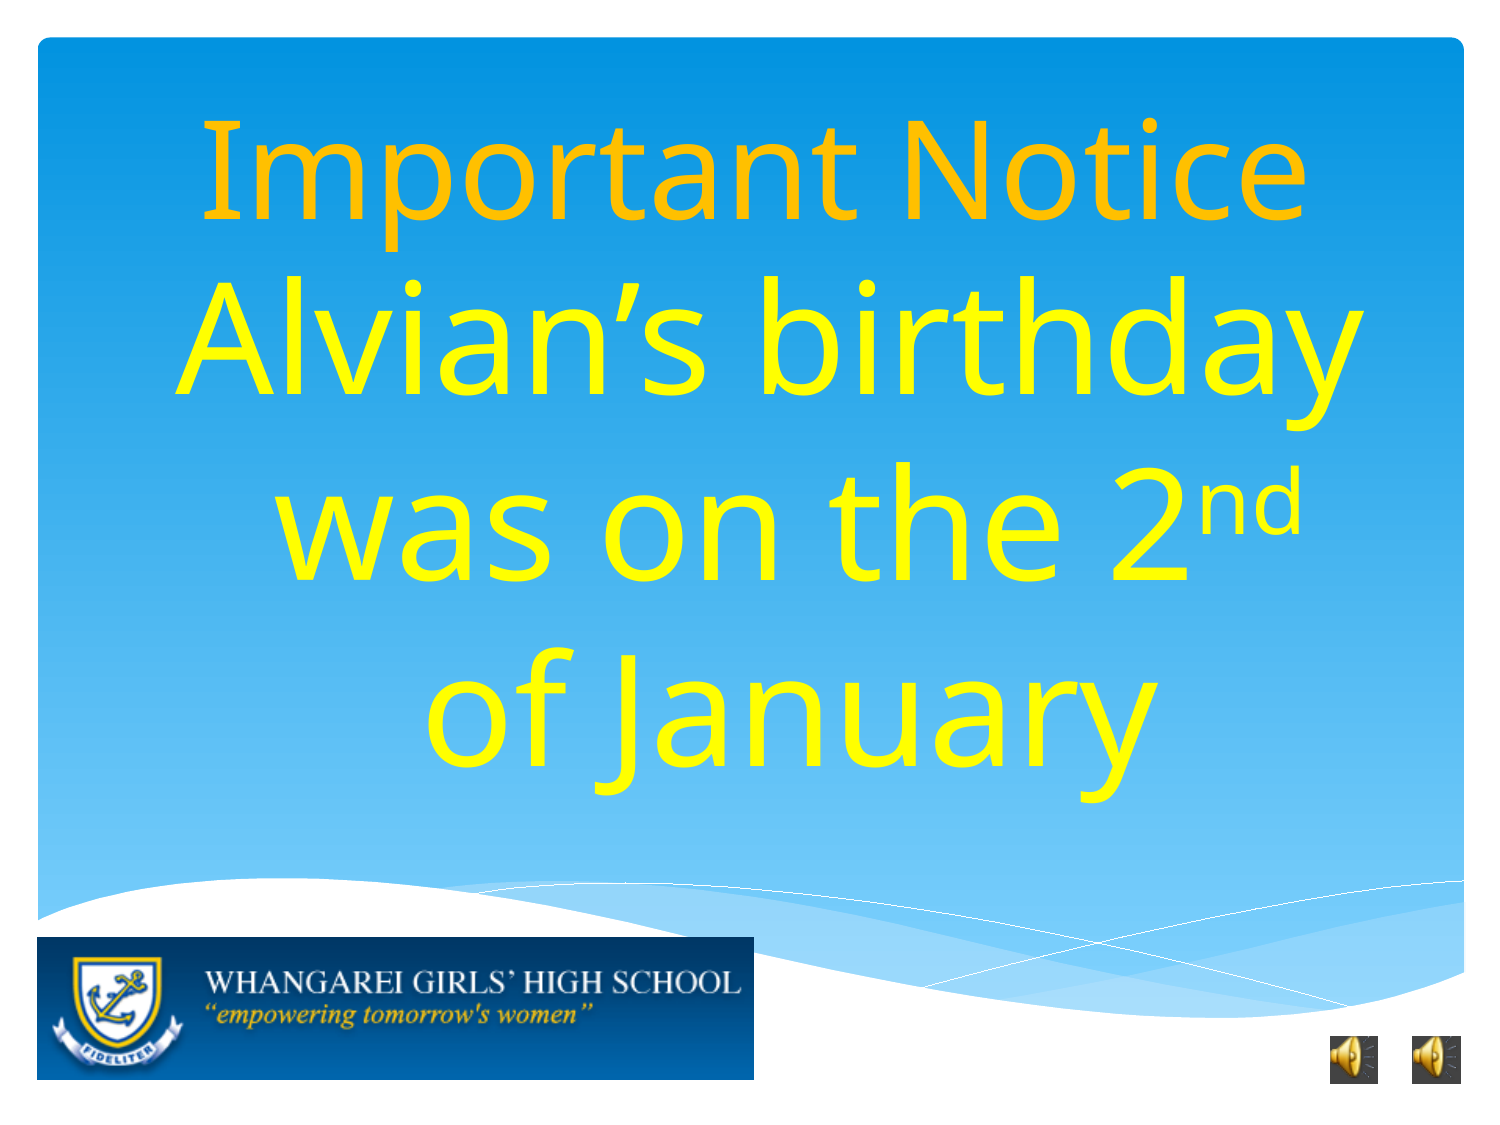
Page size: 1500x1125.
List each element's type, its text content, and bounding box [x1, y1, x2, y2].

text_box Important Notice [149, 37, 1362, 255]
picture [1328, 1034, 1380, 1086]
picture [37, 937, 754, 1080]
text_box Alvian’s birthday was on the 2nd of January [149, 231, 1391, 963]
picture [1411, 1034, 1462, 1086]
